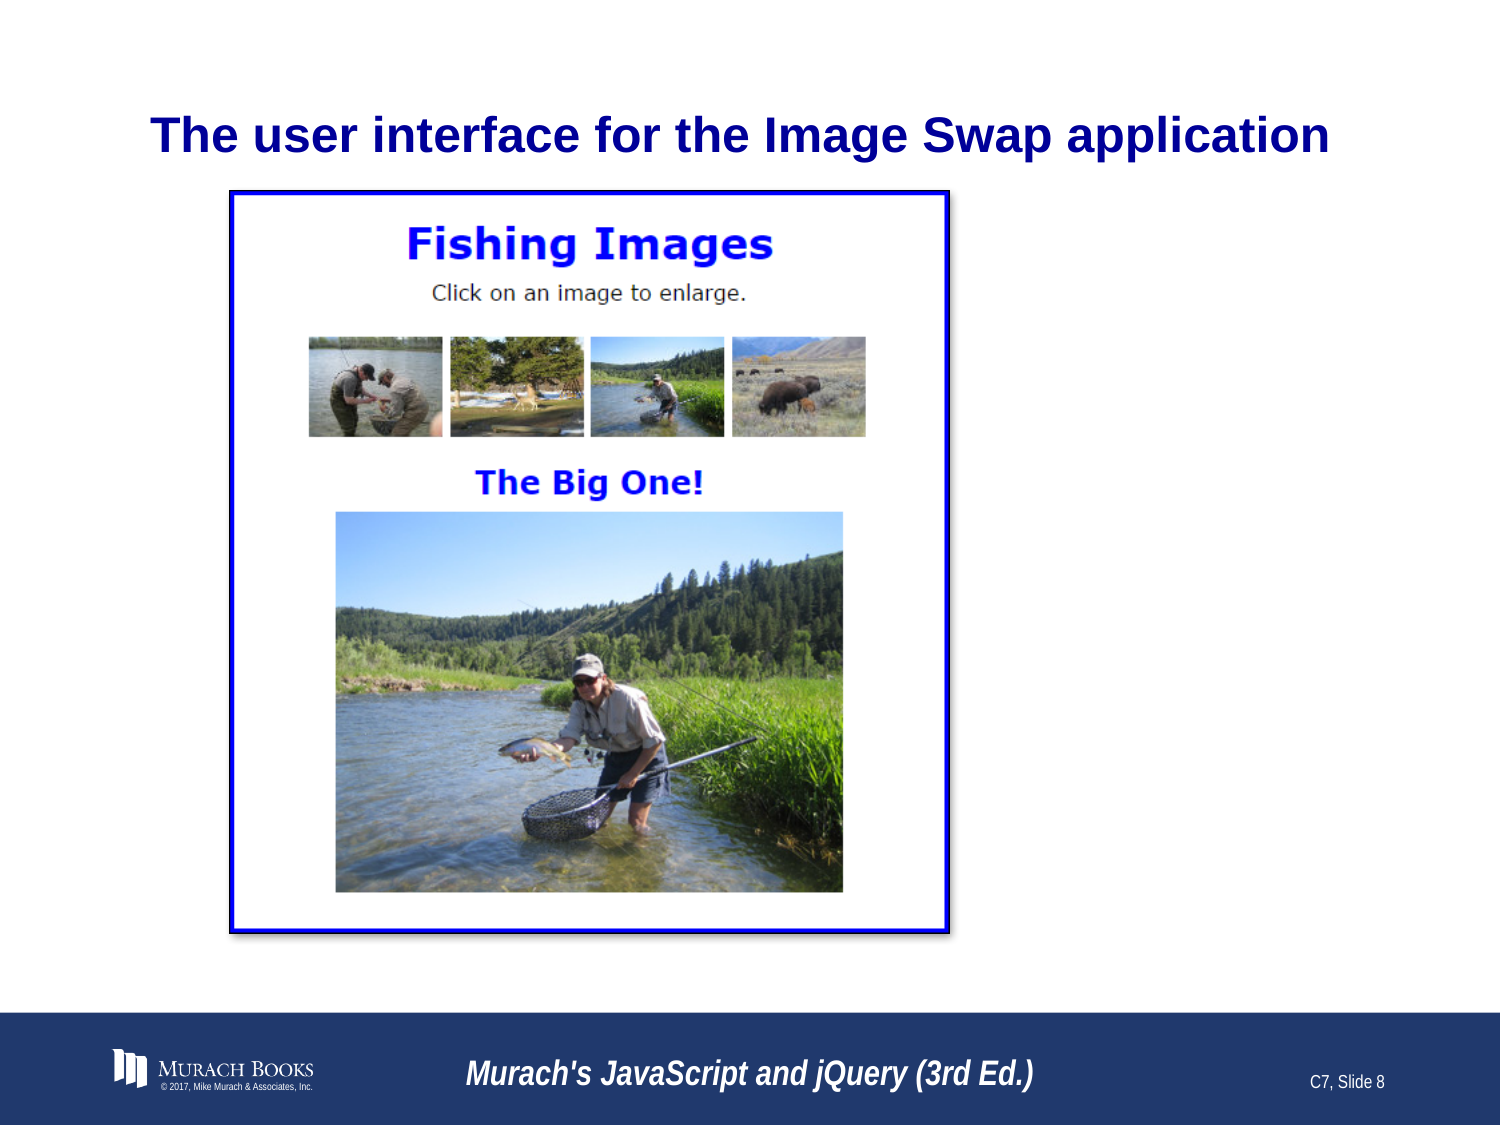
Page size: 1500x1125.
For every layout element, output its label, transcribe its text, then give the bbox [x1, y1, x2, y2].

slide_number C7, Slide 8 [1087, 1025, 1400, 1100]
title The user interface for the Image Swap application [150, 102, 1350, 164]
footer © 2017, Mike Murach & Associates, Inc. [12, 1025, 463, 1100]
slide_number Murach's JavaScript and jQuery (3rd Ed.) [463, 1025, 1050, 1100]
picture [229, 190, 951, 935]
